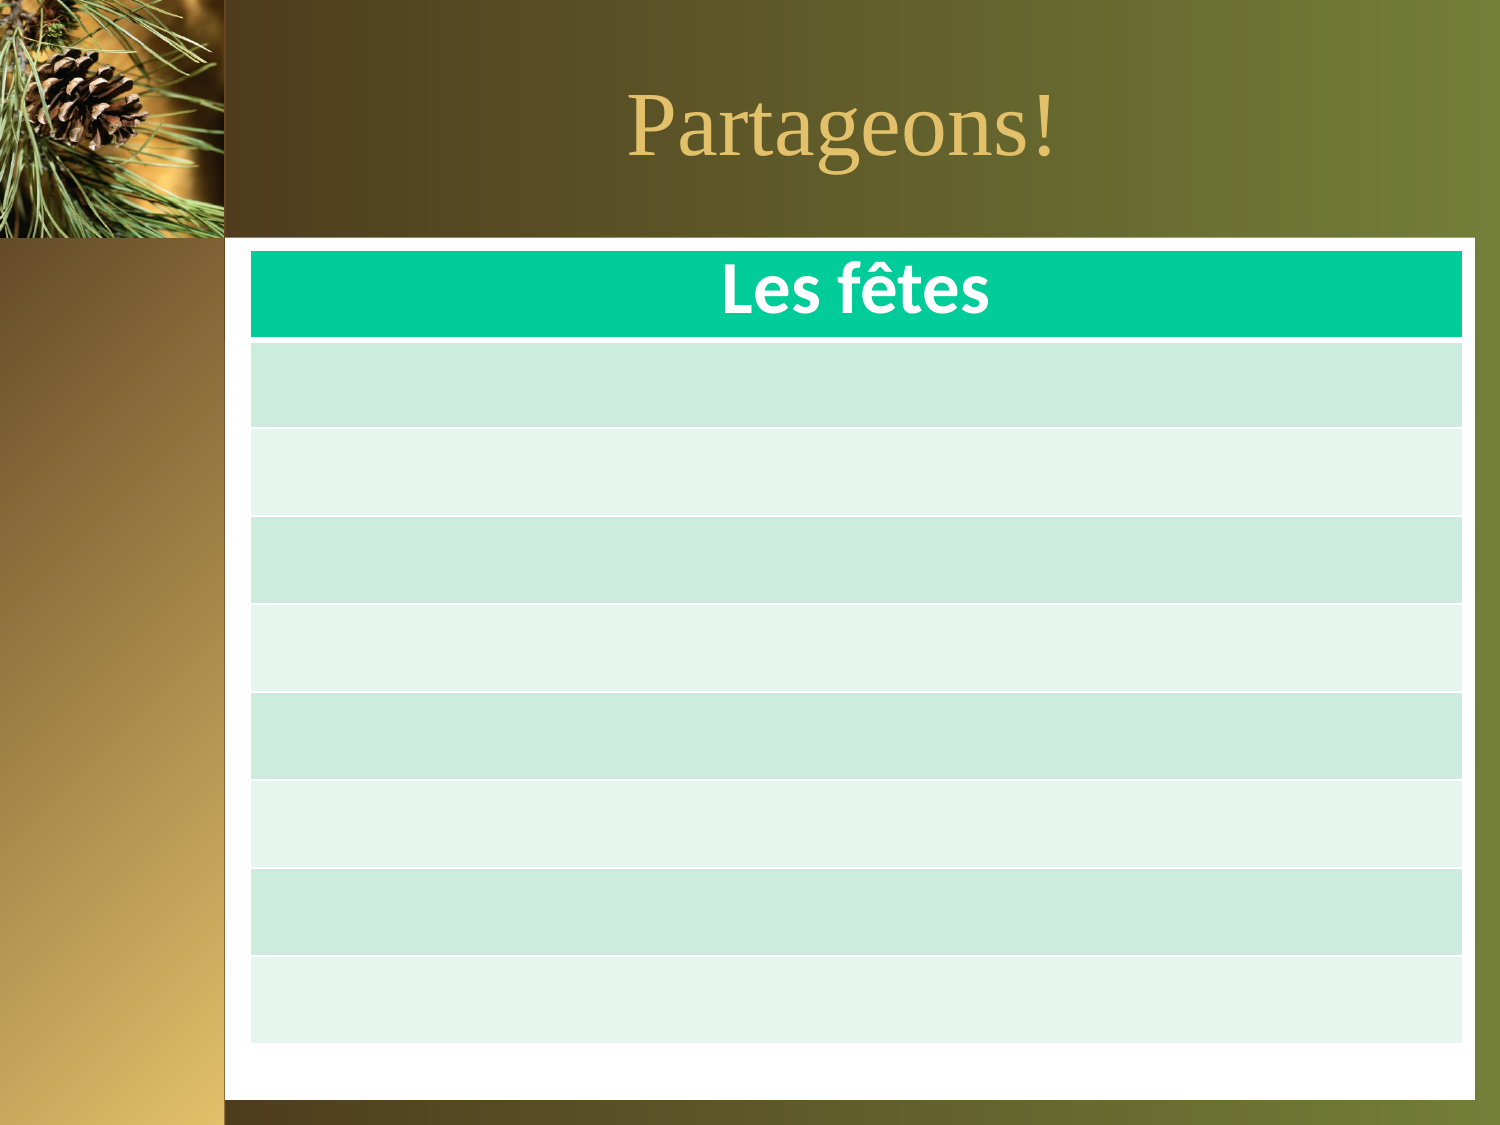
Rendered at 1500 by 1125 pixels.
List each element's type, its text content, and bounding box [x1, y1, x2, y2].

table_cell [251, 869, 1462, 955]
table_cell [251, 693, 1462, 779]
table_cell [251, 781, 1462, 867]
table_header Les fêtes [251, 251, 1462, 337]
table_cell [251, 957, 1462, 1043]
table_cell [251, 429, 1462, 515]
table_cell [251, 343, 1462, 427]
table_cell [251, 605, 1462, 691]
table_cell [251, 517, 1462, 603]
picture [0, 0, 224, 238]
title Partageons! [249, 24, 1438, 213]
